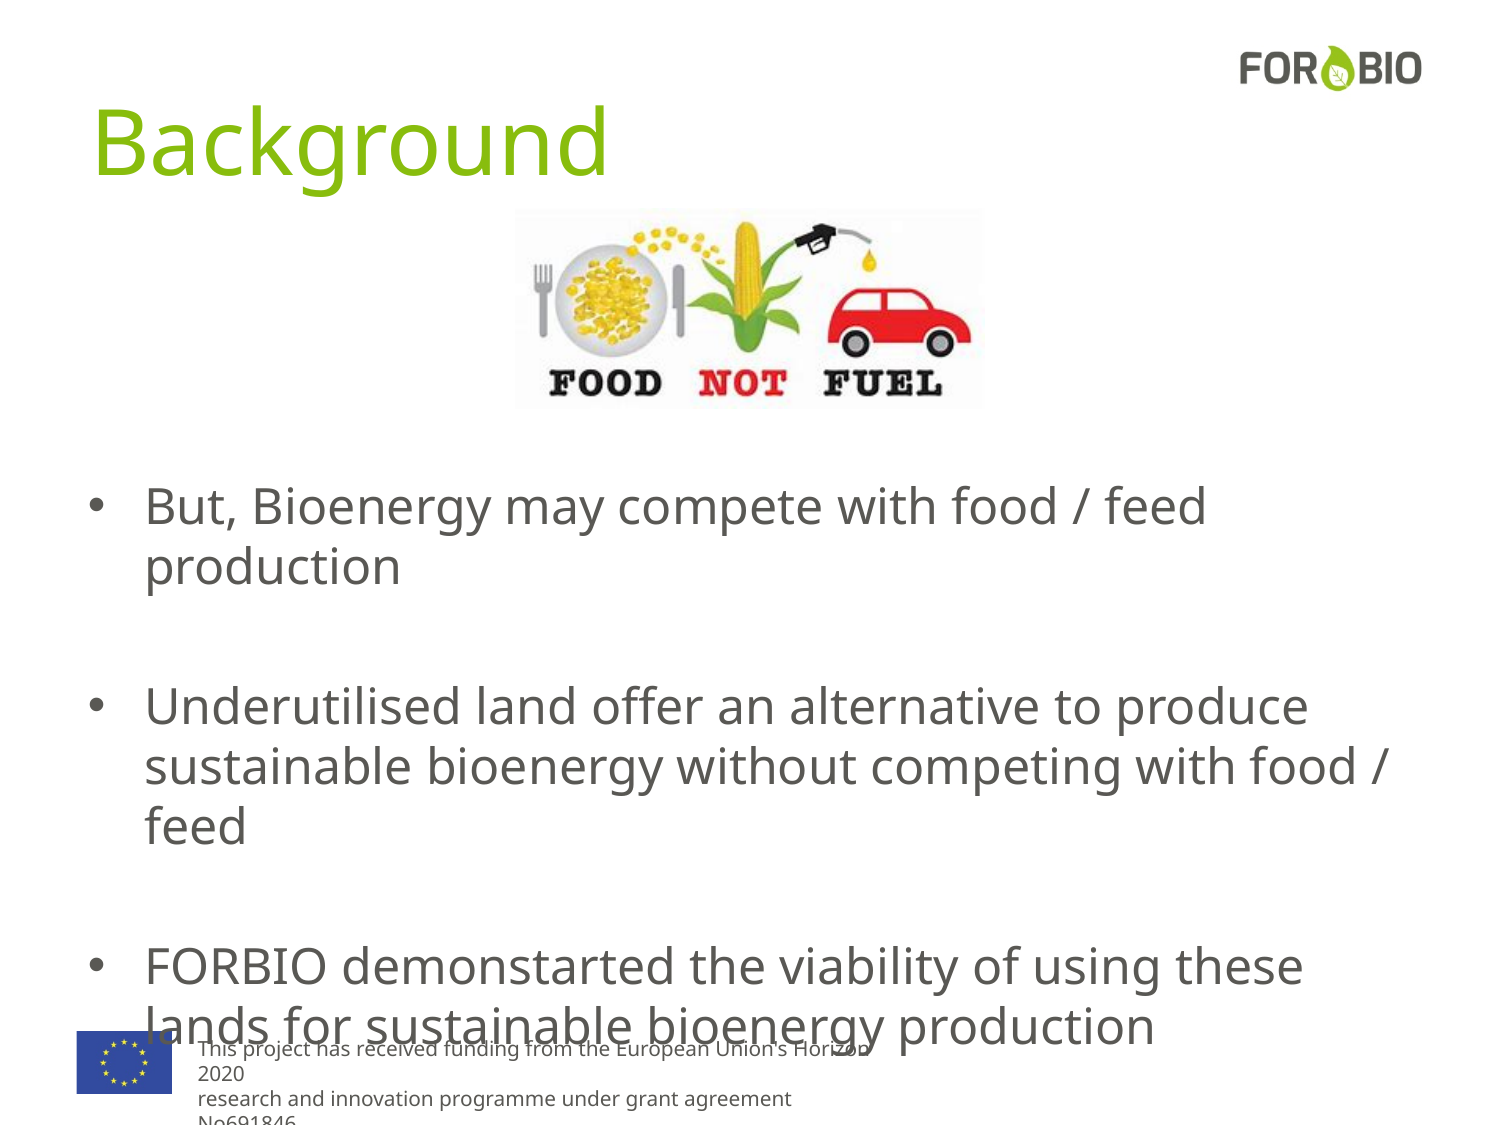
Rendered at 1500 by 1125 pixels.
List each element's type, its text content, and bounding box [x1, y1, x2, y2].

picture [1187, 23, 1473, 114]
picture [515, 208, 985, 410]
list But, Bioenergy may compete with food / feed production Underutilised land offer an alternative to produce sustainable bioenergy without competing with food / feed FORBIO demonstarted the viability of using these lands for sustainable bioenergy production [72, 396, 1423, 1019]
title Background [75, 45, 1425, 233]
picture [76, 1031, 172, 1094]
